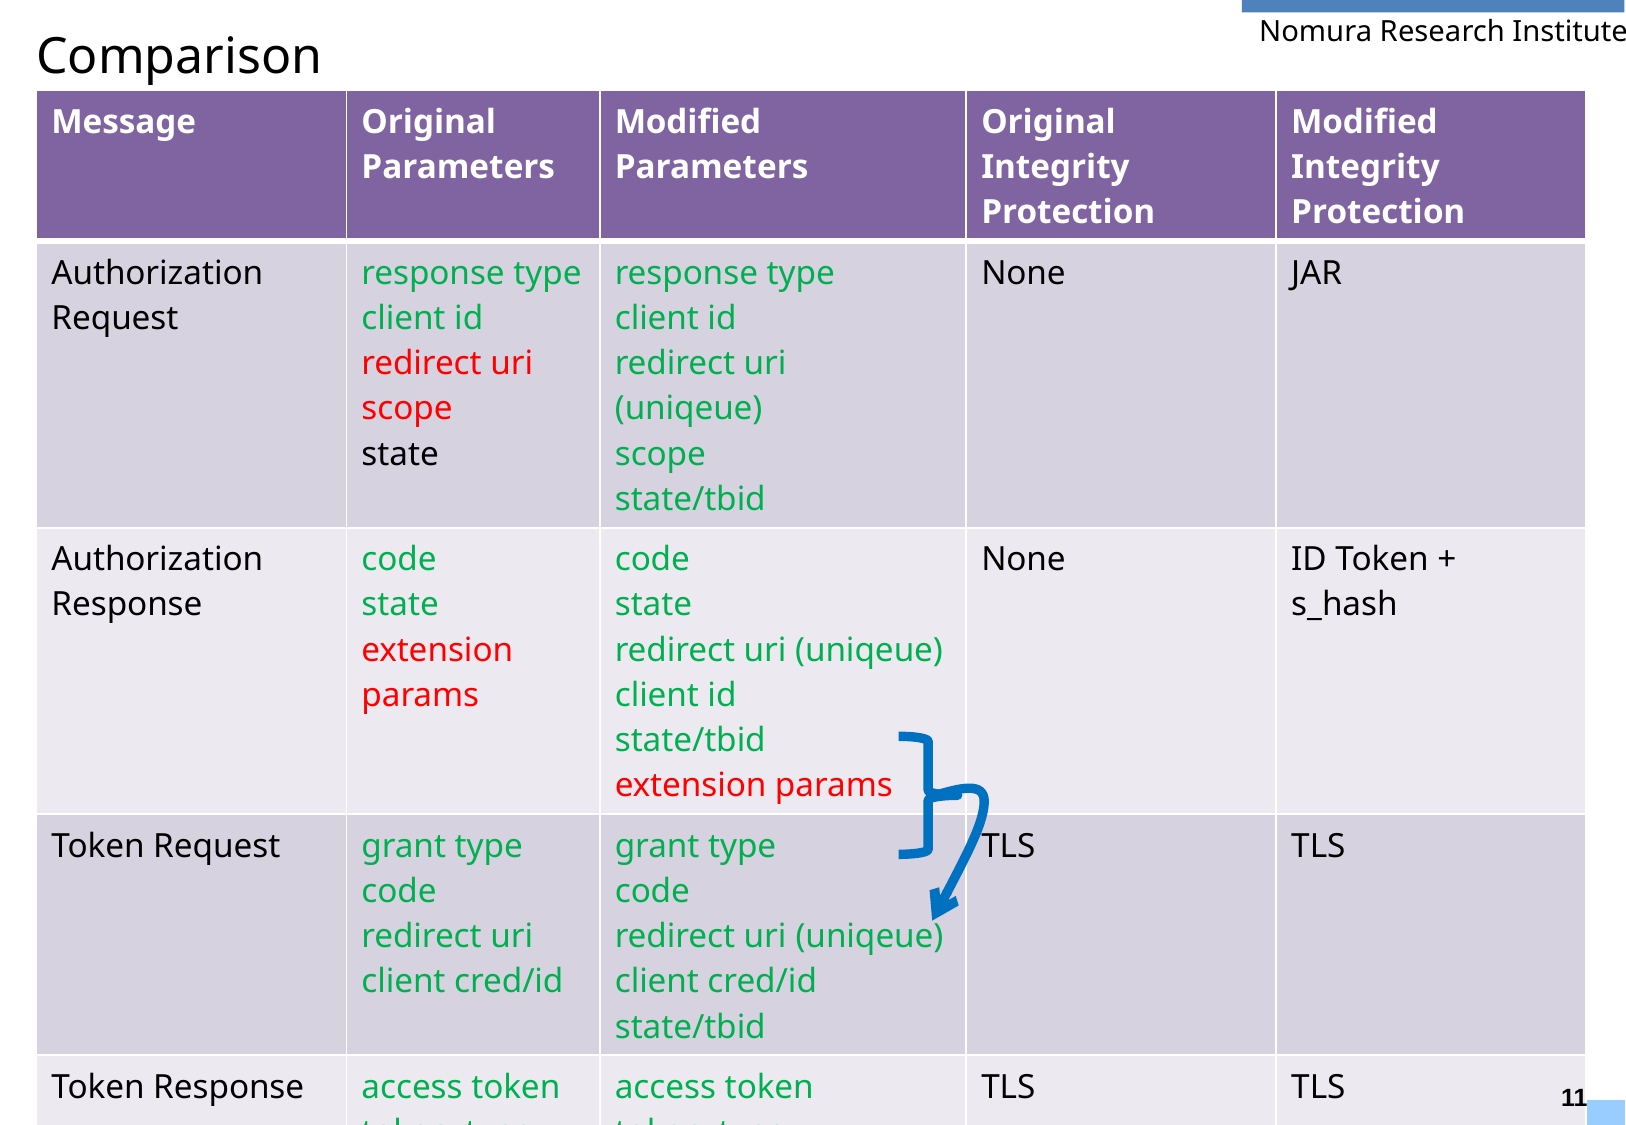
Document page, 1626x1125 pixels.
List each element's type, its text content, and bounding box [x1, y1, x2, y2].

table_header Modified Parameters [601, 91, 965, 238]
table_cell TLS [967, 1056, 1275, 1125]
table_cell response type client id redirect uri scope state [347, 244, 599, 527]
text_box [898, 735, 935, 856]
table_cell None [967, 529, 1275, 813]
table_header Original Parameters [347, 91, 599, 238]
slide_number 11 [1479, 1078, 1588, 1116]
table_header Message [37, 91, 346, 238]
table_cell grant type code redirect uri client cred/id [347, 815, 599, 1054]
table_cell Token Response [37, 1056, 346, 1125]
text_box [931, 786, 987, 921]
table_cell response type client id redirect uri (uniqeue) scope state/tbid [601, 244, 965, 527]
table_cell None [967, 244, 1275, 527]
table_cell ID Token + s_hash [1277, 529, 1585, 813]
table_header Modified Integrity Protection [1277, 91, 1585, 238]
table_cell Authorization Response [37, 529, 346, 813]
table_cell JAR [1277, 244, 1585, 527]
table_cell code state redirect uri (uniqeue) client id state/tbid extension params [601, 529, 965, 813]
title Comparison [36, 0, 1587, 90]
table_header Original Integrity Protection [967, 91, 1275, 238]
table_cell TLS [967, 815, 1275, 1054]
table_cell grant type code redirect uri (uniqeue) client cred/id state/tbid [601, 815, 965, 1054]
table_cell access token token_type expires_in refresh_token others [347, 1056, 599, 1125]
table_cell TLS [1277, 1056, 1585, 1125]
table_cell code state extension params [347, 529, 599, 813]
table_cell Token Request [37, 815, 346, 1054]
table_cell TLS [1277, 815, 1585, 1054]
table_cell access token token_type expires_in refresh_token others [601, 1056, 965, 1125]
table_cell Authorization Request [37, 244, 346, 527]
